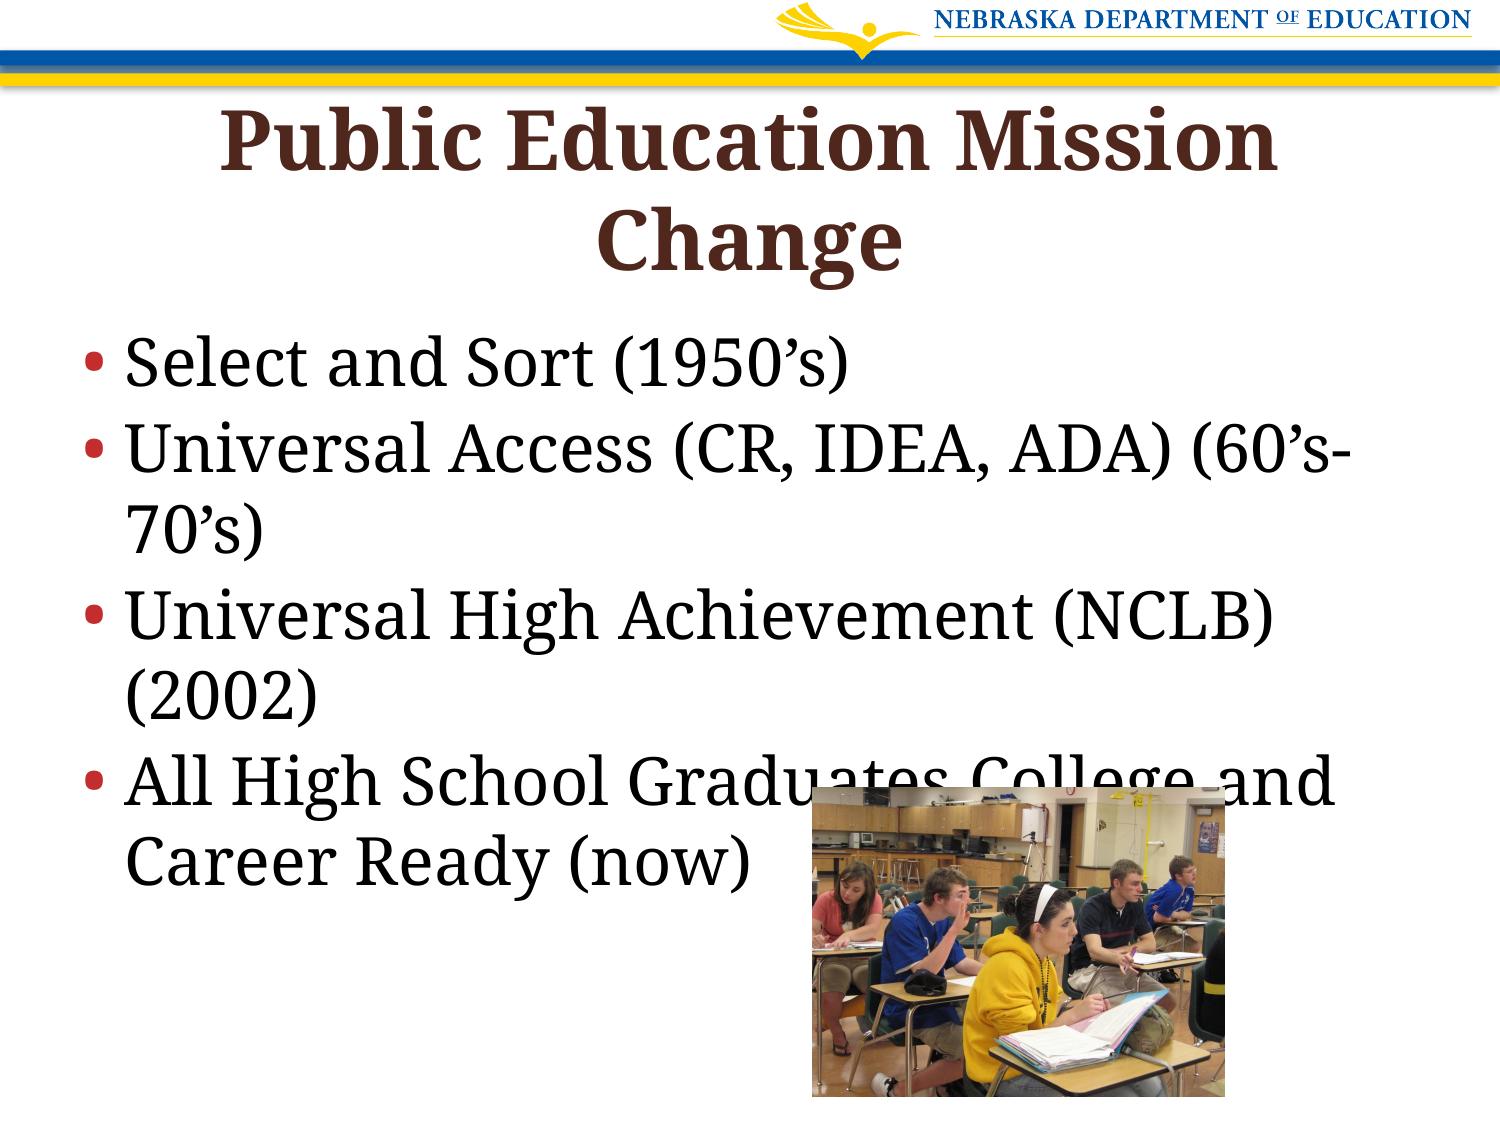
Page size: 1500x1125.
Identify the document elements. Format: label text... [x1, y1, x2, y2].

title Public Education Mission Change [75, 99, 1425, 275]
picture [774, 0, 1500, 69]
picture [812, 787, 1226, 1098]
list Select and Sort (1950’s) Universal Access (CR, IDEA, ADA) (60’s-70’s) Universal High Achievement (NCLB) (2002) All High School Graduates College and Career Ready (now) [50, 312, 1475, 925]
